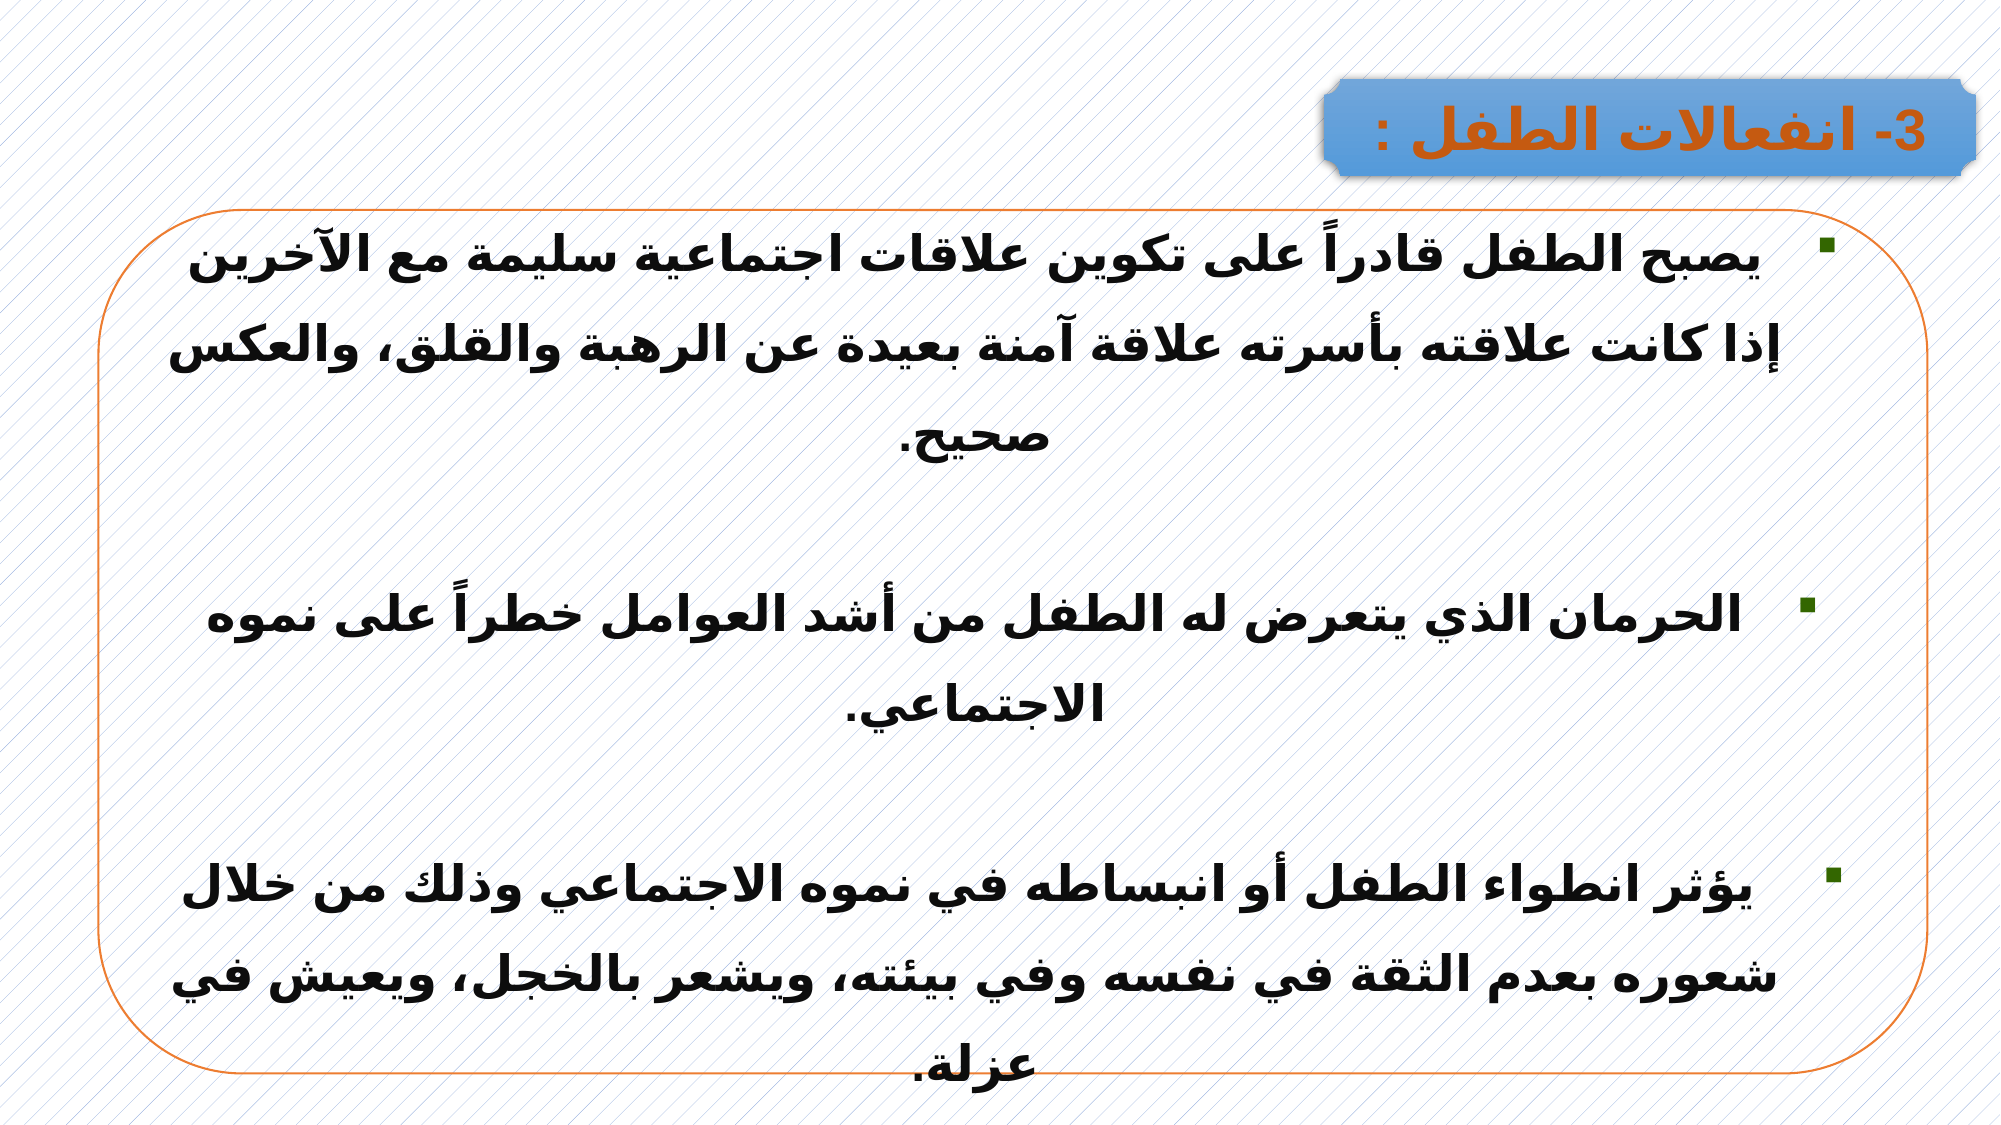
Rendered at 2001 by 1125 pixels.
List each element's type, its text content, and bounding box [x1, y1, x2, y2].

text_box 3- انفعالات الطفل : [1324, 78, 1977, 176]
text_box يصبح الطفل قادراً على تكوين علاقات اجتماعية سليمة مع الآخرين إذا كانت علاقته بأسرته علاقة آمنة بعيدة عن الرهبة والقلق، والعكس صحيح. الحرمان الذي يتعرض له الطفل من أشد العوامل خطراً على نموه الاجتماعي. يؤثر انطواء الطفل أو انبساطه في نموه الاجتماعي وذلك من خلال شعوره بعدم الثقة في نفسه وفي بيئته، ويشعر بالخجل، ويعيش في عزلة. [97, 208, 1929, 1075]
